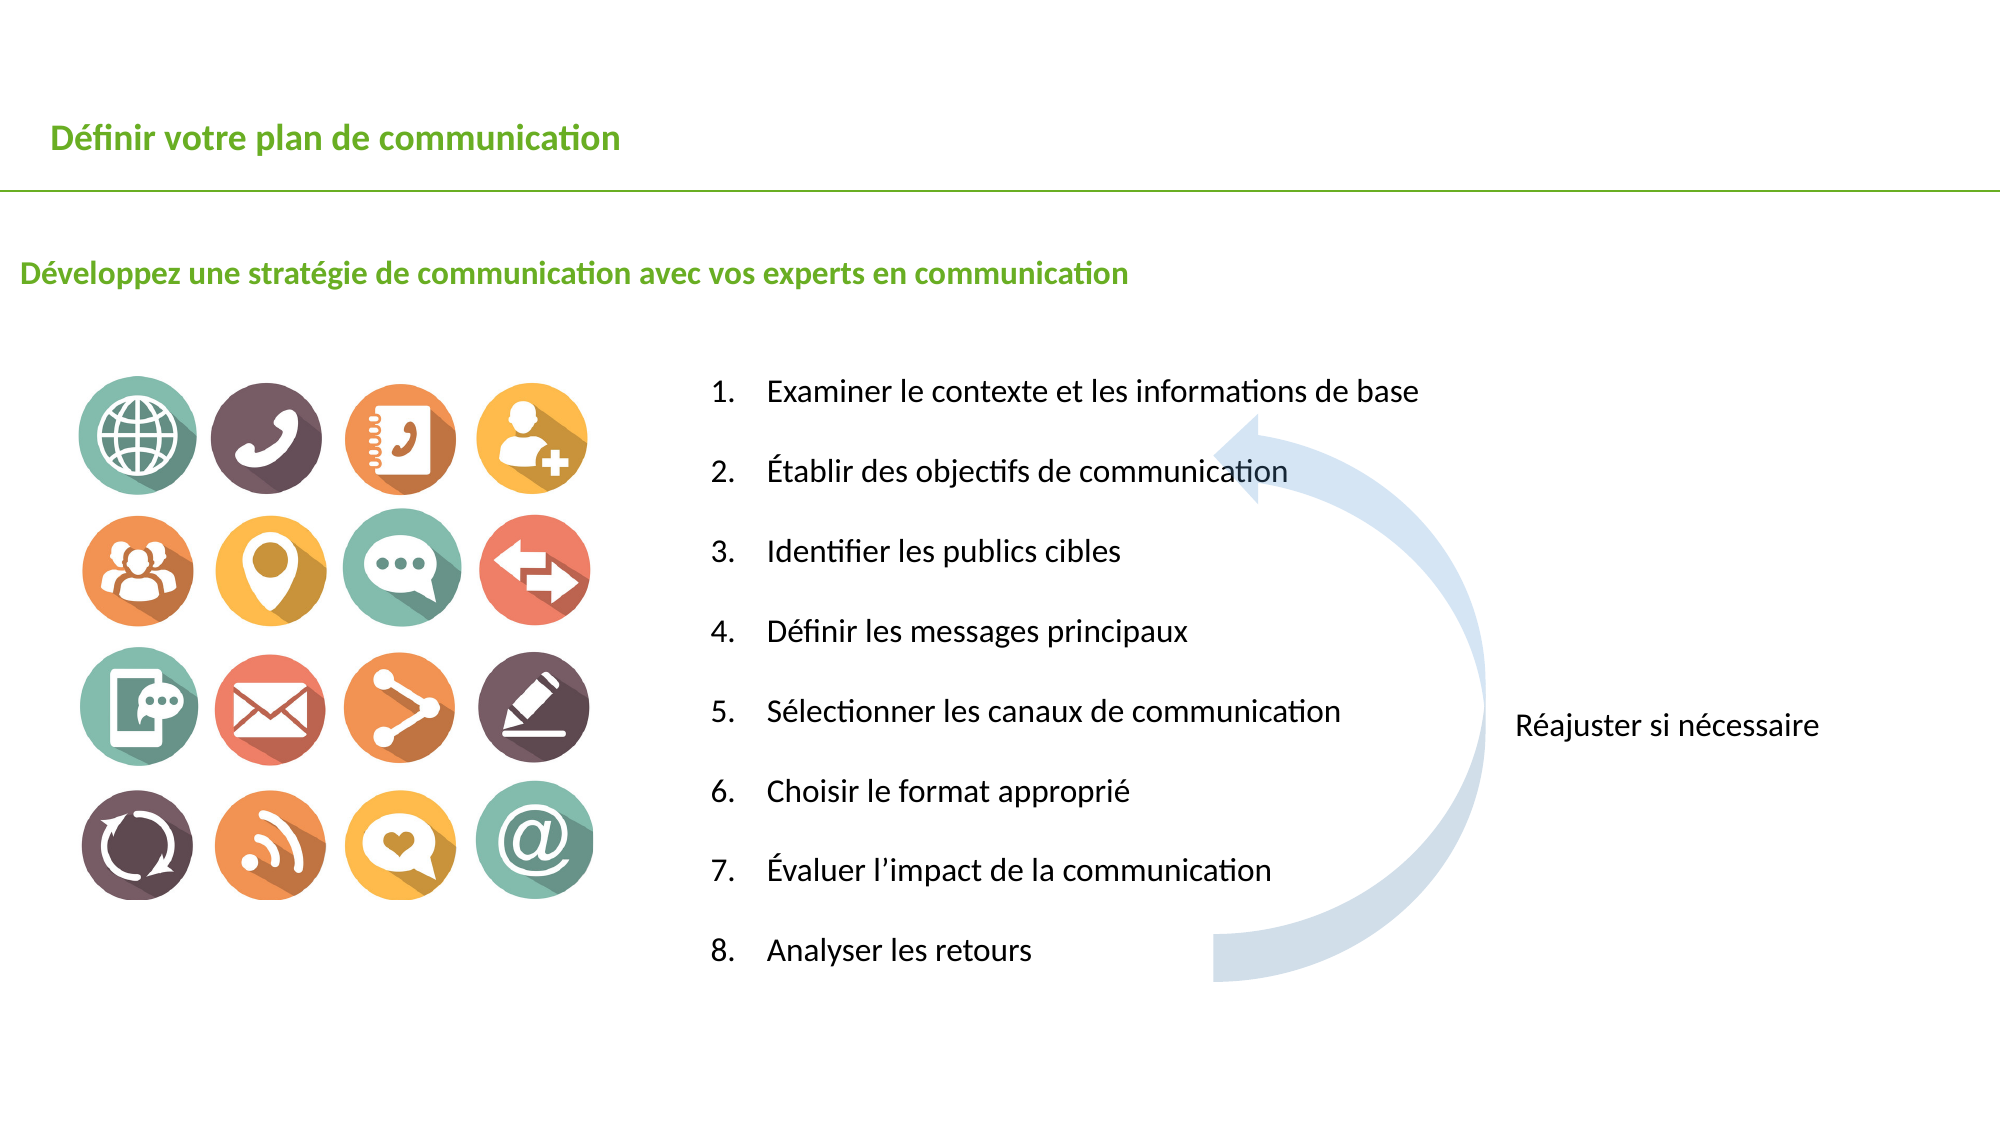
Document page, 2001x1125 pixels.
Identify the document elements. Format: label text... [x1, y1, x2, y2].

text_box Développez une stratégie de communication avec vos experts en communication [5, 243, 1146, 299]
text_box [1213, 413, 1486, 982]
text_box Réajuster si nécessaire [1500, 695, 1900, 751]
text_box Définir votre plan de communication [35, 105, 637, 166]
picture [78, 376, 594, 900]
text_box Examiner le contexte et les informations de base Établir des objectifs de communication Identifier les publics cibles Définir les messages principaux Sélectionner les canaux de communication Choisir le format approprié Évaluer l’impact de la communication Analyser les retours [695, 322, 1863, 1036]
